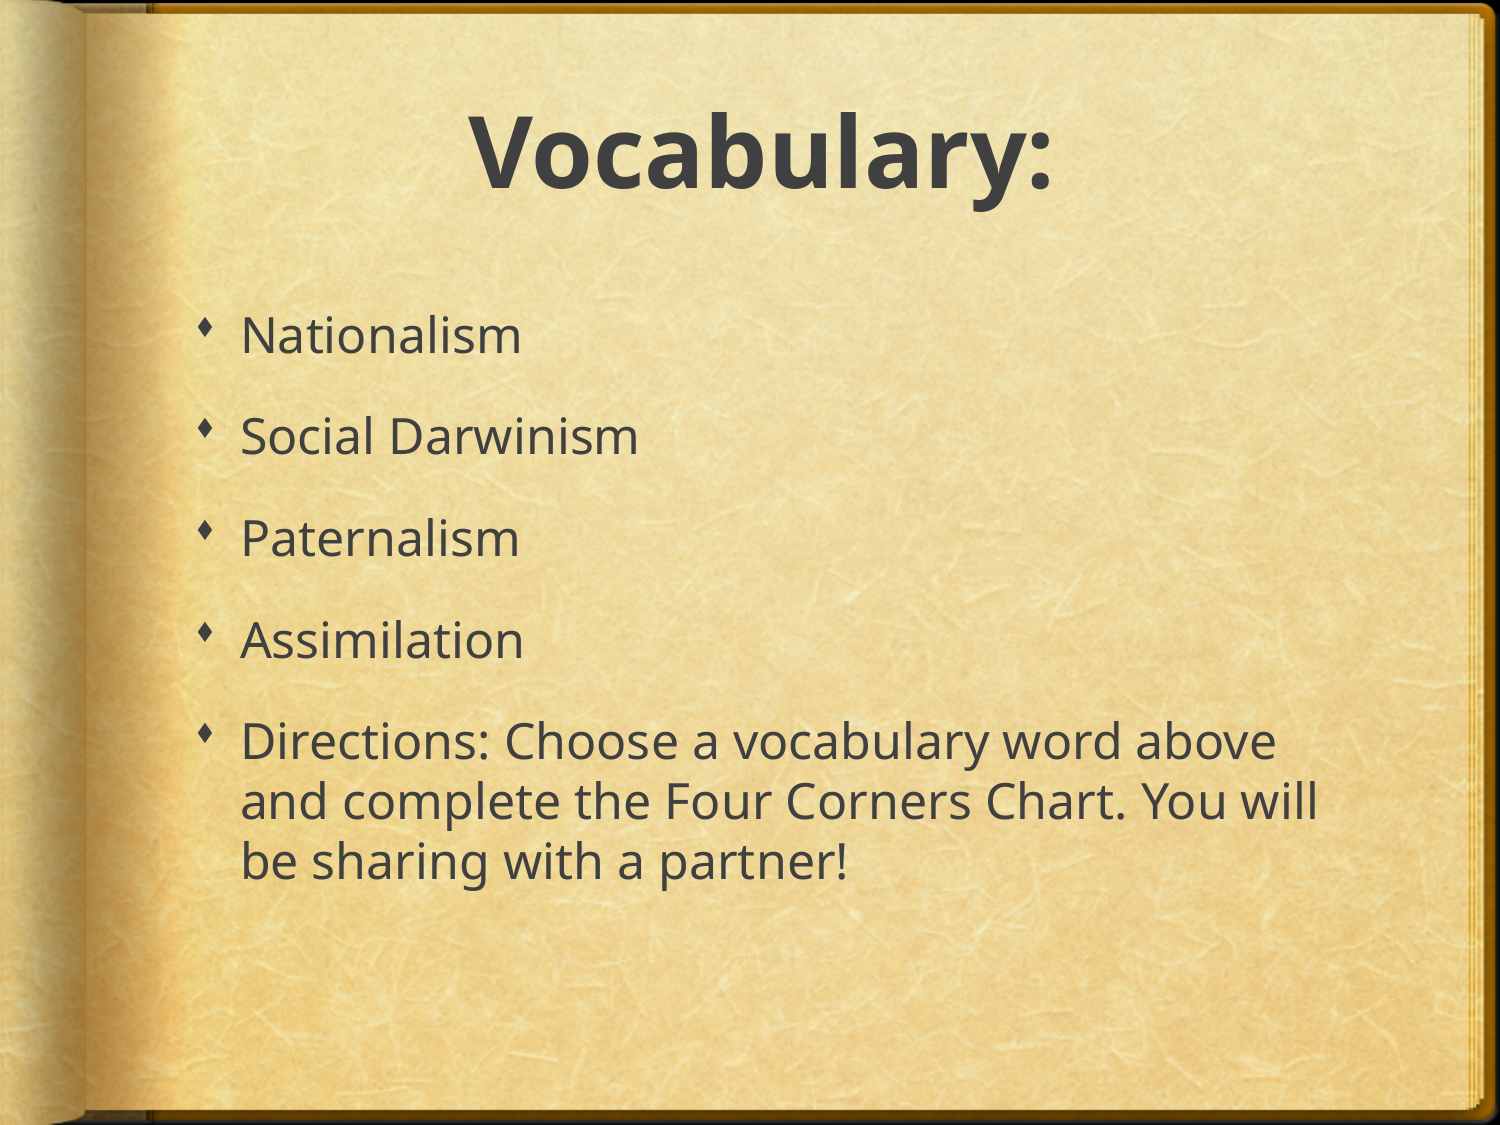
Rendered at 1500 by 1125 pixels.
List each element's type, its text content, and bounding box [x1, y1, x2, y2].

list Nationalism Social Darwinism Paternalism Assimilation Directions: Choose a vocabulary word above and complete the Four Corners Chart. You will be sharing with a partner! [178, 295, 1372, 1005]
title Vocabulary: [178, 45, 1372, 265]
picture [0, 0, 1500, 1125]
